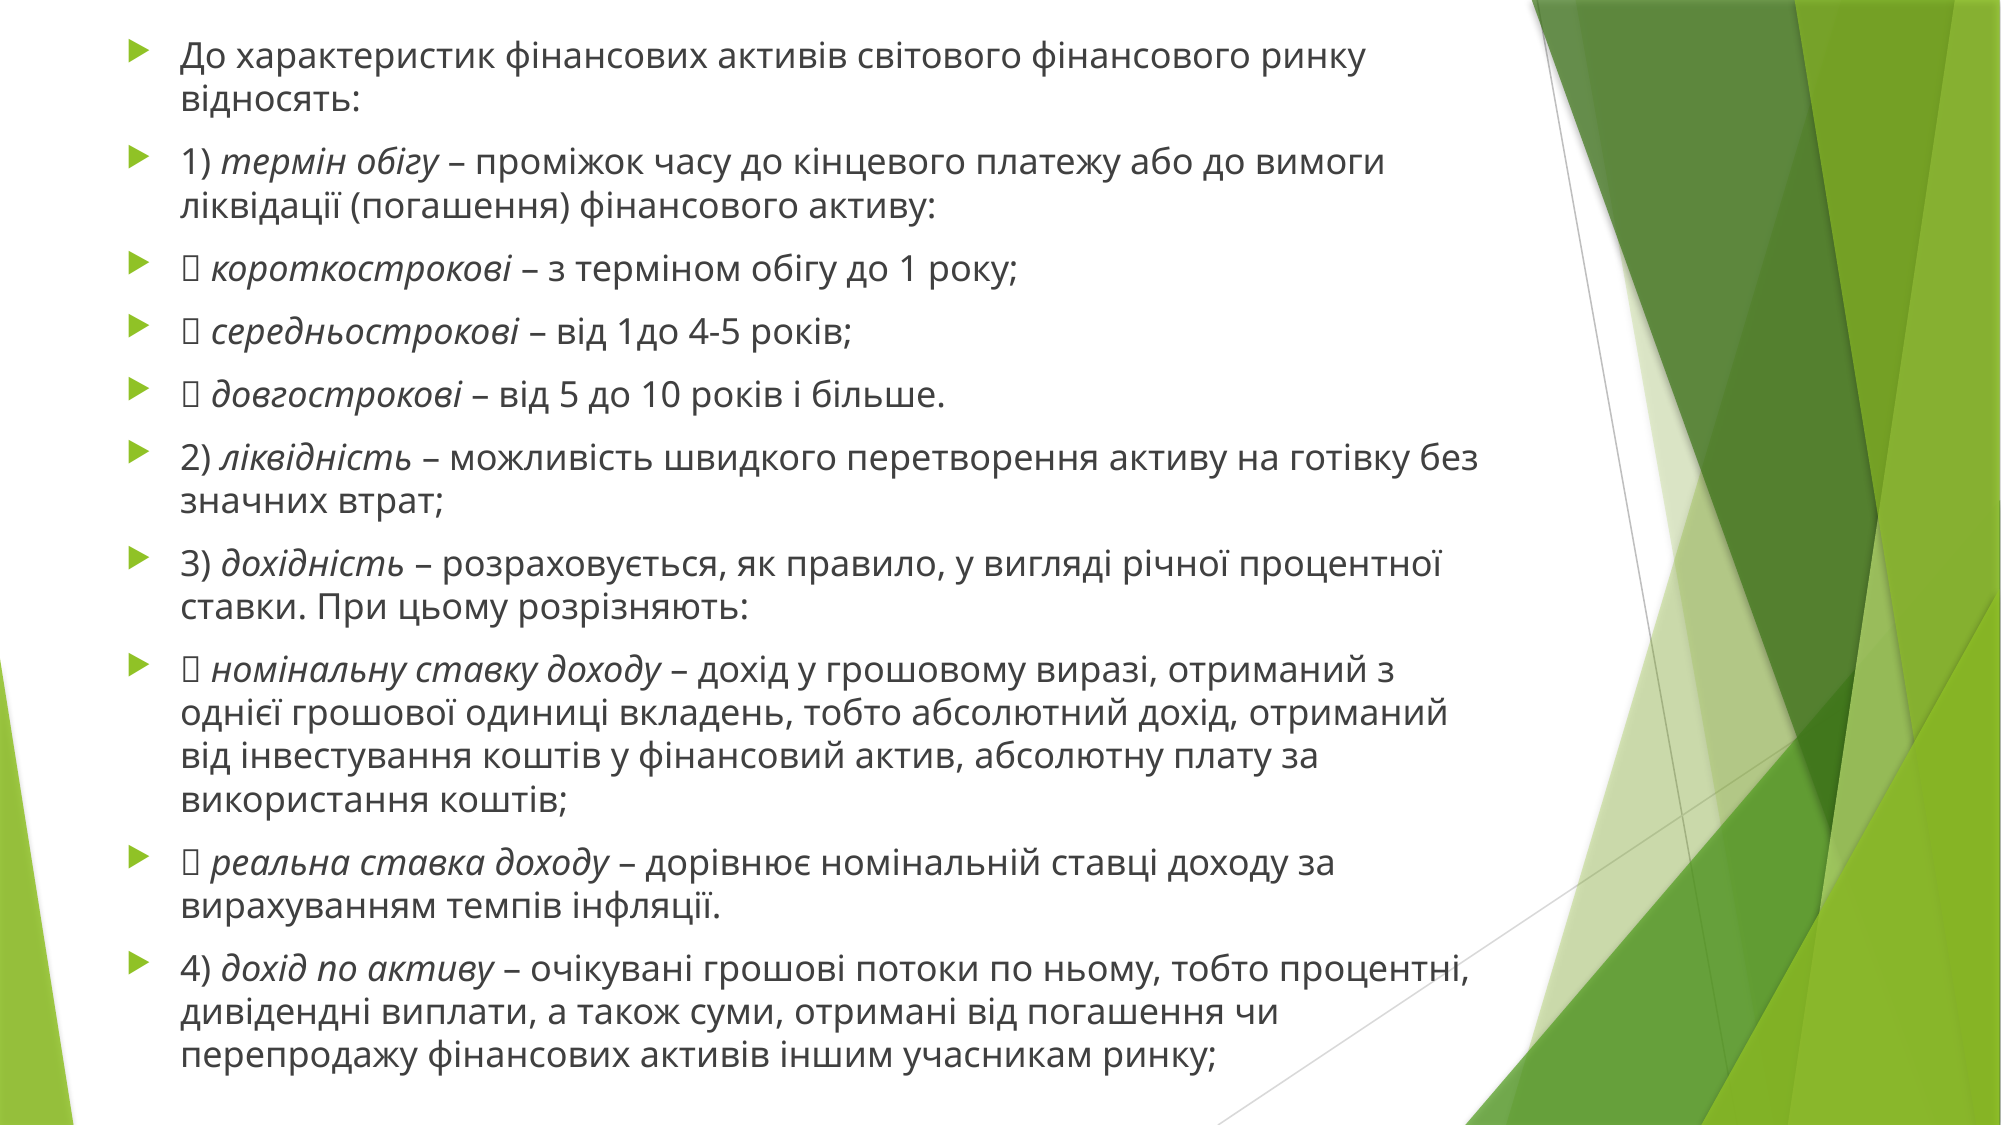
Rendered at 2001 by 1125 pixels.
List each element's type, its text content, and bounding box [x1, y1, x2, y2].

list До характеристик фінансових активів світового фінансового ринку відносять: 1) термін обігу – проміжок часу до кінцевого платежу або до вимоги ліквідації (погашення) фінансового активу:  короткострокові – з терміном обігу до 1 року;  середньострокові – від 1до 4-5 років;  довгострокові – від 5 до 10 років і більше. 2) ліквідність – можливість швидкого перетворення активу на готівку без значних втрат; 3) дохідність – розраховується, як правило, у вигляді річної процентної ставки. При цьому розрізняють:  номінальну ставку доходу – дохід у грошовому виразі, отриманий з однієї грошової одиниці вкладень, тобто абсолютний дохід, отриманий від інвестування коштів у фінансовий актив, абсолютну плату за використання коштів;  реальна ставка доходу – дорівнює номінальній ставці доходу за вирахуванням темпів інфляції. 4) дохід по активу – очікувані грошові потоки по ньому, тобто процентні, дивідендні виплати, а також суми, отримані від погашення чи перепродажу фінансових активів іншим учасникам ринку; [111, 25, 1522, 1092]
